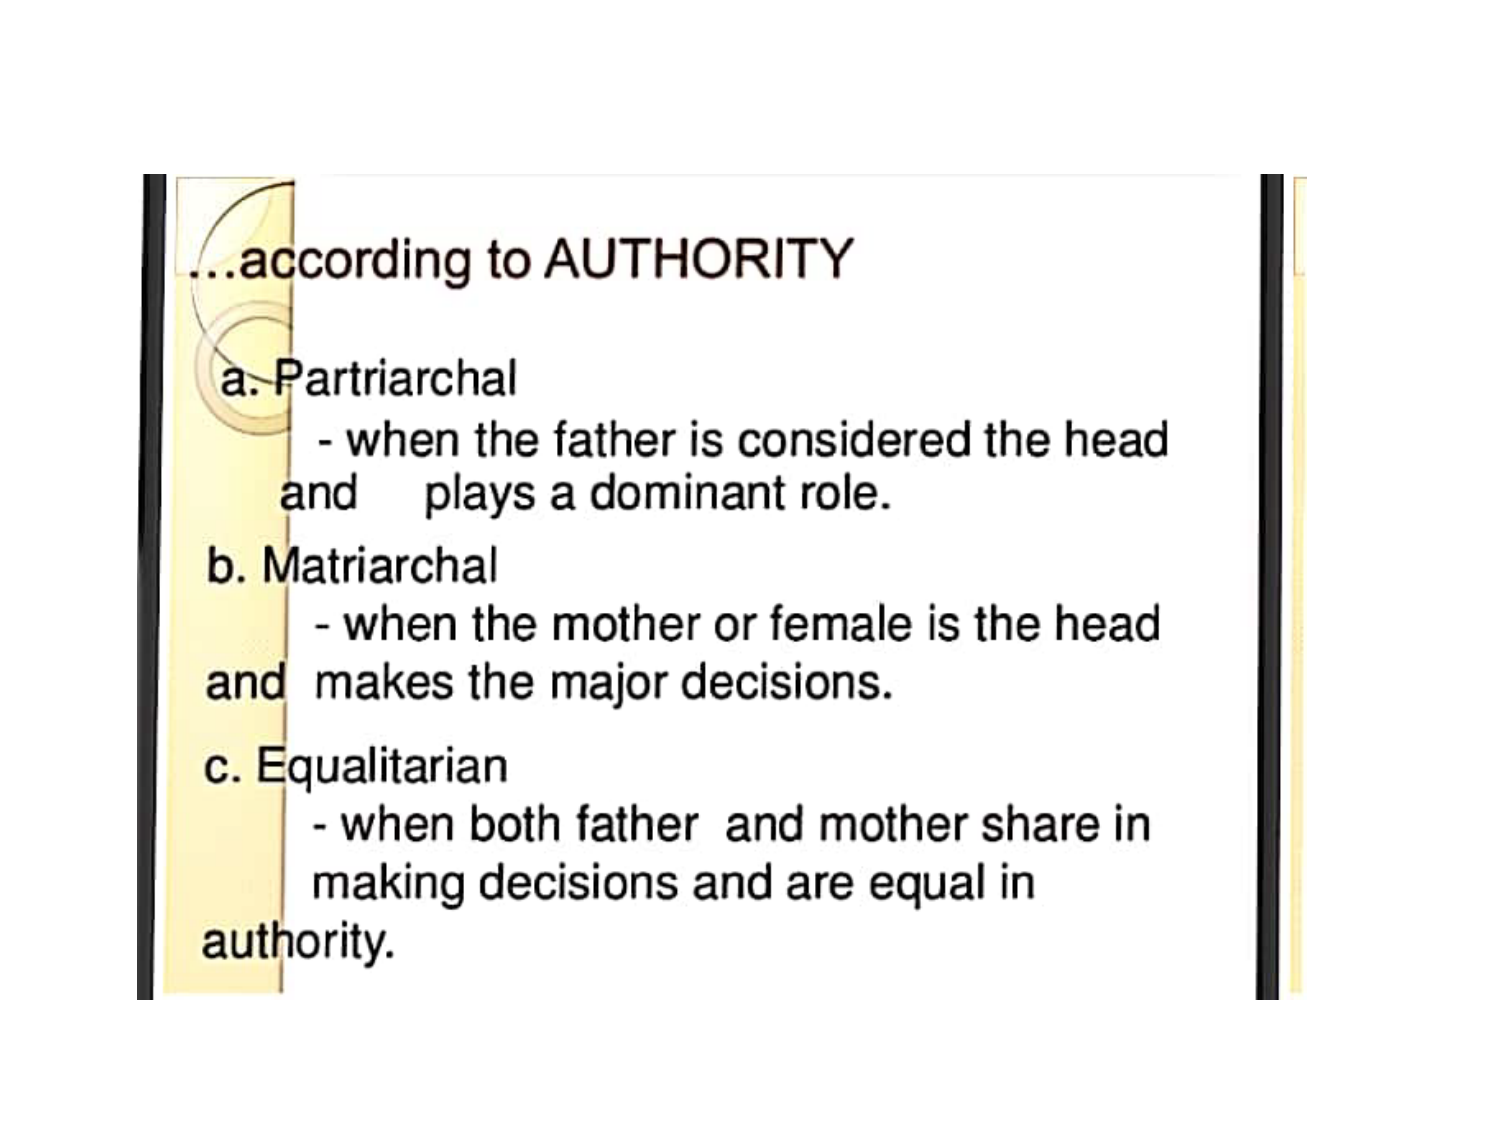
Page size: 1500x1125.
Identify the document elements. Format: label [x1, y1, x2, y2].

picture [137, 174, 1307, 1001]
